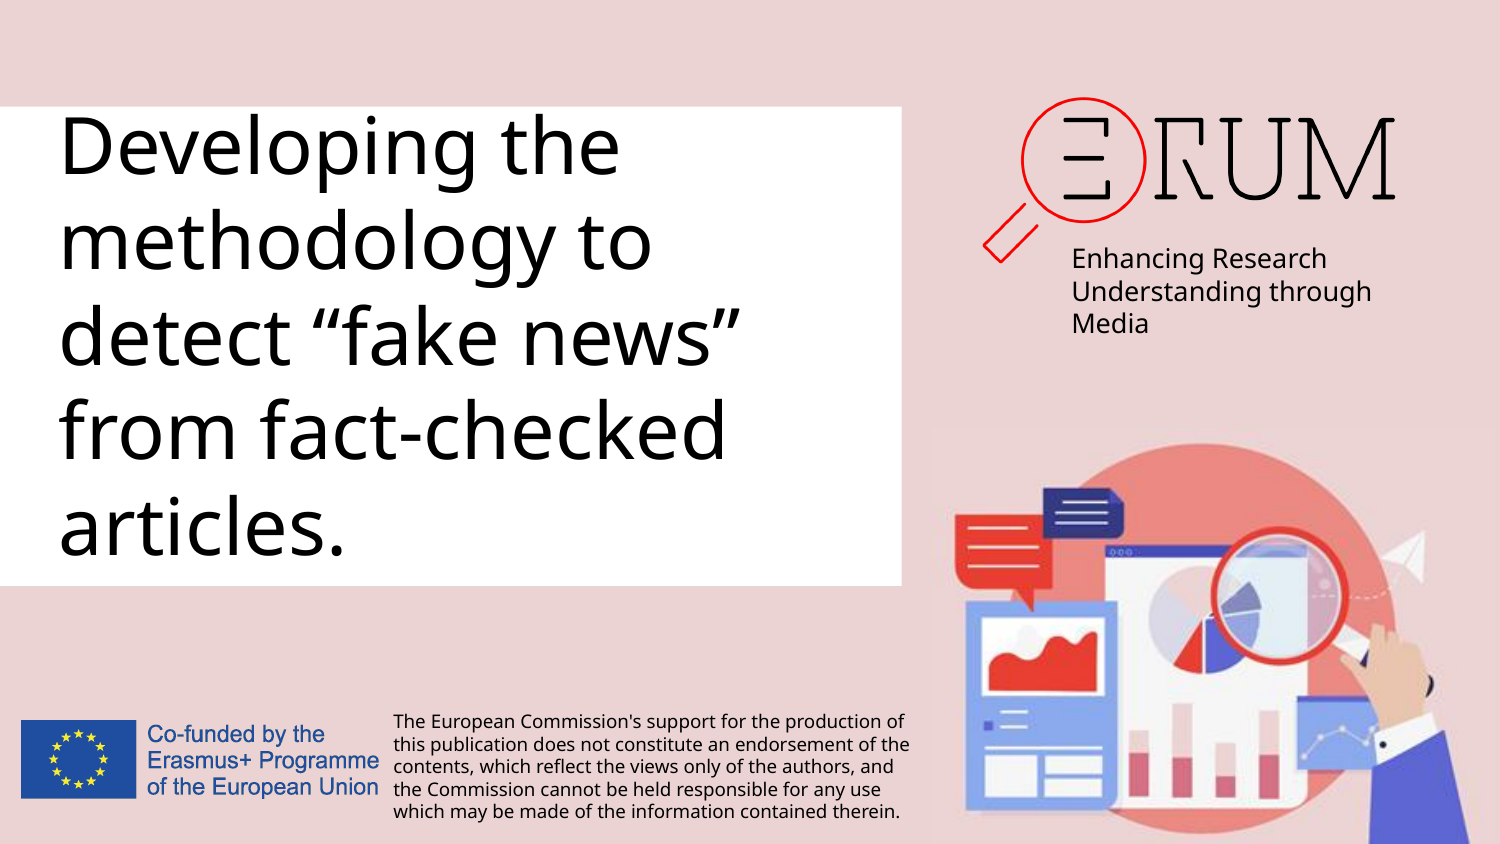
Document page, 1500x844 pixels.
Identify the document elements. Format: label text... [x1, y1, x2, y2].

picture [21, 720, 379, 799]
picture [901, 67, 1475, 283]
picture [932, 428, 1495, 844]
title Developing the methodology to detect “fake news” from fact-checked articles. [0, 106, 902, 586]
